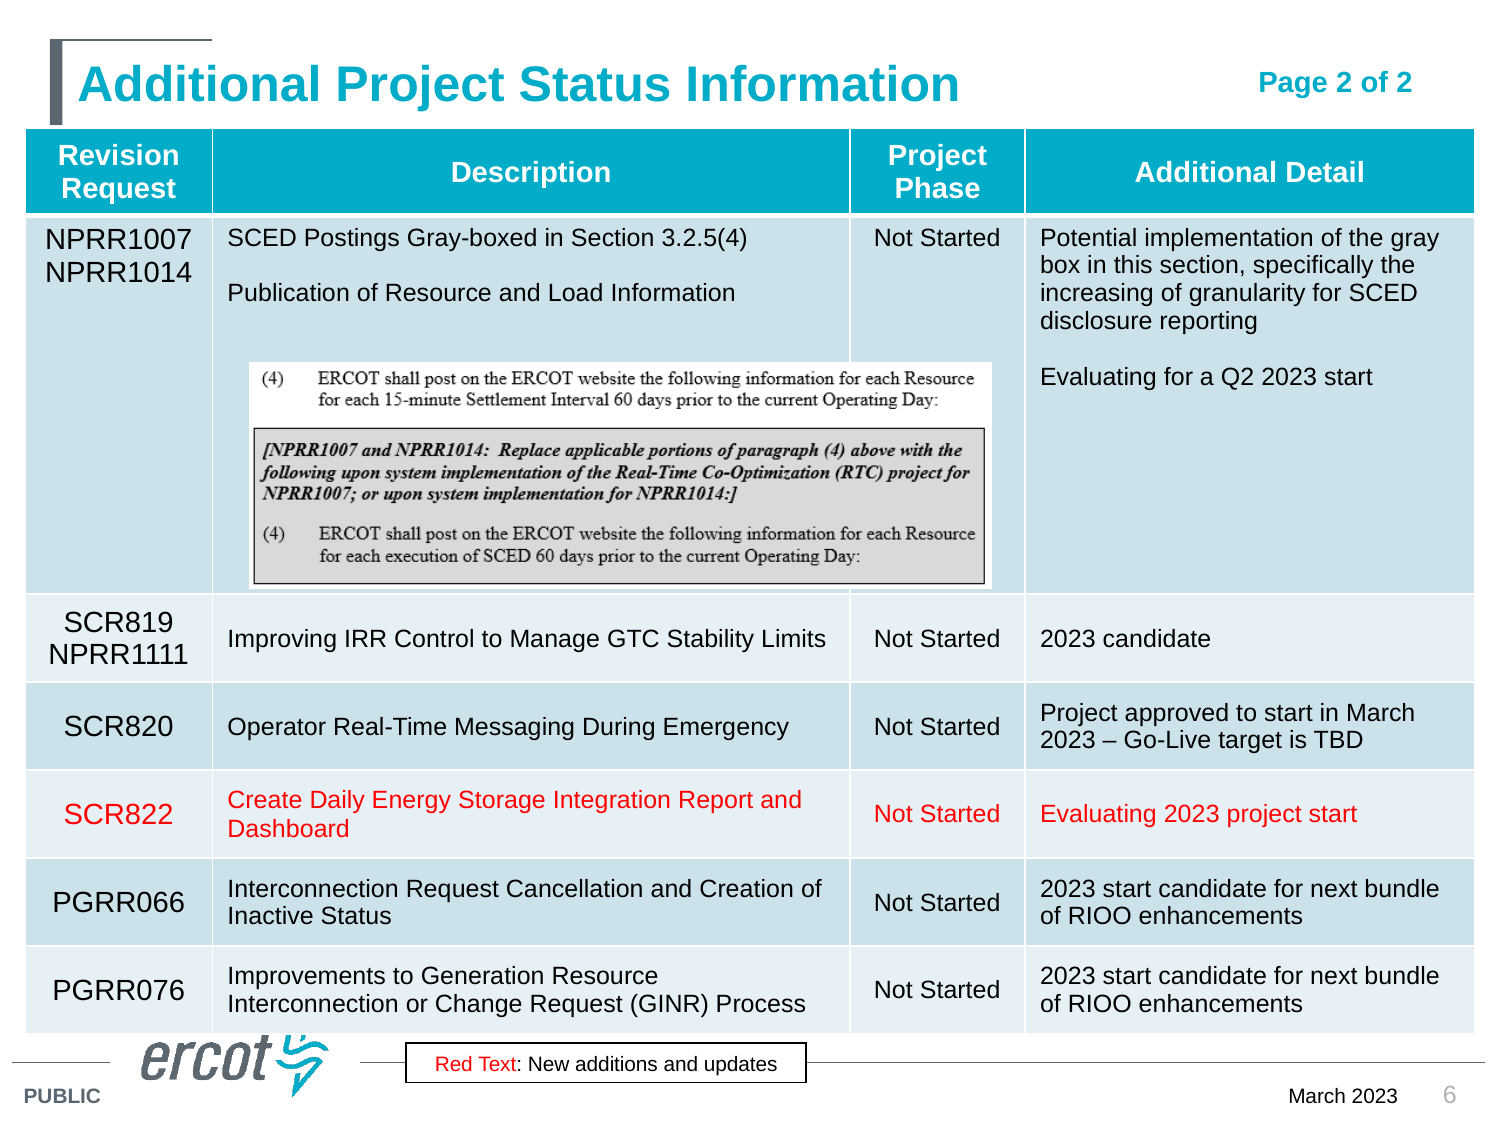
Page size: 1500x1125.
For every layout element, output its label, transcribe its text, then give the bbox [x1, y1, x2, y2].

table_cell Not Started [851, 683, 1024, 769]
table_cell Not Started [851, 947, 1024, 1033]
table_cell Not Started [851, 859, 1024, 945]
table_cell PGRR076 [26, 947, 212, 1033]
table_cell Not Started [851, 771, 1024, 857]
table_header Description [213, 129, 849, 213]
slide_number 6 [1412, 1076, 1488, 1112]
text_box Red Text: New additions and updates [406, 1042, 807, 1083]
table_cell Not Started [851, 595, 1024, 681]
table_cell Create Daily Energy Storage Integration Report and Dashboard [213, 771, 849, 857]
table_cell Potential implementation of the gray box in this section, specifically the increasing of granularity for SCED disclosure reporting Evaluating for a Q2 2023 start [1026, 218, 1474, 593]
table_header Additional Detail [1026, 129, 1474, 213]
table_cell SCR819 NPRR1111 [26, 595, 212, 681]
picture [249, 362, 992, 589]
table_cell SCR820 [26, 683, 212, 769]
table_cell Not Started [851, 218, 1024, 593]
table_header Project Phase [851, 129, 1024, 213]
table_cell SCED Postings Gray-boxed in Section 3.2.5(4) Publication of Resource and Load Information [213, 218, 849, 593]
text_box Page 2 of 2 [1243, 55, 1453, 110]
table_cell Evaluating 2023 project start [1026, 771, 1474, 857]
picture [137, 1035, 332, 1100]
table_cell Project approved to start in March 2023 – Go-Live target is TBD [1026, 683, 1474, 769]
table_header Revision Request [26, 129, 212, 213]
table_cell 2023 start candidate for next bundle of RIOO enhancements [1026, 859, 1474, 945]
table_cell Improvements to Generation Resource Interconnection or Change Request (GINR) Process [213, 947, 849, 1033]
title Additional Project Status Information [62, 44, 1000, 127]
table_cell Operator Real-Time Messaging During Emergency [213, 683, 849, 769]
table_cell 2023 candidate [1026, 595, 1474, 681]
table_cell NPRR1007 NPRR1014 [26, 218, 212, 593]
table_cell Improving IRR Control to Manage GTC Stability Limits [213, 595, 849, 681]
table_cell SCR822 [26, 771, 212, 857]
table_cell 2023 start candidate for next bundle of RIOO enhancements [1026, 947, 1474, 1033]
table_cell PGRR066 [26, 859, 212, 945]
table_cell Interconnection Request Cancellation and Creation of Inactive Status [213, 859, 849, 945]
